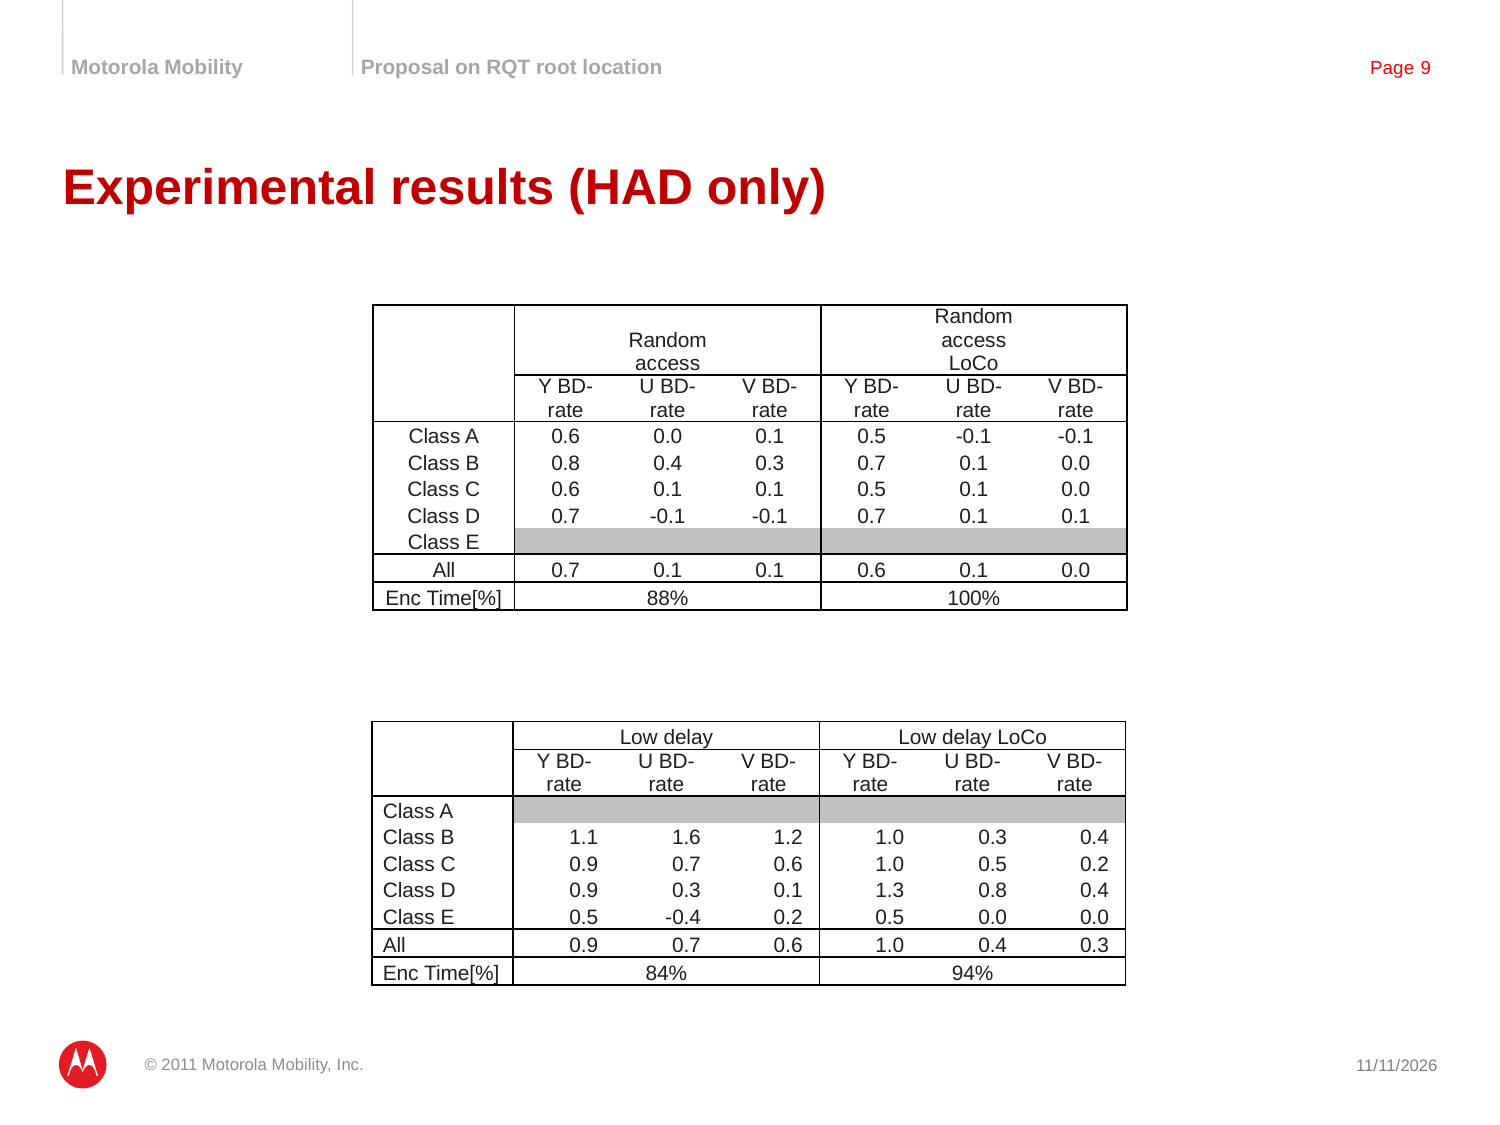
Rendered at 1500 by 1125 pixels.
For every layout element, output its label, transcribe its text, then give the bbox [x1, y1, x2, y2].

table_cell 0.5 [822, 475, 923, 501]
table_cell 0.4 [617, 448, 719, 475]
table_cell Y BD-rate [514, 750, 615, 795]
table_cell V BD-rate [719, 376, 820, 421]
table_cell 1.1 [514, 823, 615, 849]
table_cell Enc Time[%] [374, 583, 514, 609]
table_cell 0.0 [1024, 902, 1125, 928]
table_cell 0.0 [1025, 448, 1126, 475]
table_cell 0.8 [921, 876, 1024, 902]
table_header [822, 306, 923, 374]
table_cell 0.7 [822, 501, 923, 528]
table_cell 1.0 [820, 823, 921, 849]
list [59, 289, 1436, 936]
table_cell 0.2 [1024, 849, 1125, 876]
table_cell -0.1 [1025, 422, 1126, 448]
footer © 2011 Motorola Mobility, Inc. [129, 1041, 605, 1086]
table_cell 0.8 [515, 448, 617, 475]
table_header Low delay [514, 722, 819, 749]
table_cell 1.0 [820, 930, 921, 956]
table_cell 0.6 [822, 555, 923, 581]
table_cell 0.5 [514, 902, 615, 928]
table_cell -0.4 [615, 902, 718, 928]
table_cell U BD-rate [615, 750, 718, 795]
table_cell [923, 528, 1025, 553]
table_cell 0.7 [615, 930, 718, 956]
table_cell 0.1 [617, 555, 719, 581]
table_cell 0.6 [718, 849, 819, 876]
table_cell [719, 528, 820, 553]
table_header [373, 722, 512, 750]
table_cell All [374, 555, 514, 581]
table_cell Class E [373, 902, 512, 928]
table_cell 0.5 [921, 849, 1024, 876]
table_cell 0.3 [921, 823, 1024, 849]
table_header Random access [617, 306, 719, 374]
table_cell 0.0 [1025, 475, 1126, 501]
table_cell Enc Time[%] [373, 958, 512, 984]
table_header [515, 306, 617, 374]
table_cell 0.6 [515, 422, 617, 448]
table_cell Class E [374, 528, 514, 553]
table_cell U BD-rate [617, 376, 719, 421]
table_cell [718, 797, 819, 823]
table_cell 0.7 [822, 448, 923, 475]
table_cell 0.3 [615, 876, 718, 902]
table_cell [820, 797, 921, 823]
table_cell 0.7 [615, 849, 718, 876]
table_cell Y BD-rate [822, 376, 923, 421]
table_cell V BD-rate [1025, 376, 1126, 421]
table_cell -0.1 [617, 501, 719, 528]
table_cell 0.1 [1025, 501, 1126, 528]
table_cell 1.6 [615, 823, 718, 849]
table_cell 0.5 [822, 422, 923, 448]
table_cell 0.4 [1024, 823, 1125, 849]
table_cell 1.0 [820, 849, 921, 876]
table_cell [617, 528, 719, 553]
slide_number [1347, 1043, 1447, 1087]
title Experimental results (HAD only) [62, 78, 1439, 215]
table_cell Y BD-rate [820, 750, 921, 795]
table_cell 0.1 [923, 555, 1025, 581]
table_cell 1.2 [718, 823, 819, 849]
table_cell 0.1 [923, 501, 1025, 528]
table_header [719, 306, 820, 374]
table_header [374, 306, 514, 421]
table_cell Class B [373, 823, 512, 849]
table_cell 0.1 [923, 448, 1025, 475]
table_cell Class A [373, 797, 512, 823]
table_cell 0.3 [719, 448, 820, 475]
table_cell 0.2 [718, 902, 819, 928]
table_cell 100% [822, 583, 1126, 609]
table_cell 0.1 [718, 876, 819, 902]
table_cell 0.0 [617, 422, 719, 448]
table_cell 88% [515, 583, 820, 609]
table_cell V BD-rate [1024, 750, 1125, 795]
table_cell [1024, 797, 1125, 823]
table_cell Class A [374, 422, 514, 448]
table_cell 0.1 [719, 422, 820, 448]
table_cell 0.1 [923, 475, 1025, 501]
table_cell 0.9 [514, 849, 615, 876]
table_cell [1025, 528, 1126, 553]
table_header Random access LoCo [923, 306, 1025, 374]
table_cell V BD-rate [718, 750, 819, 795]
table_cell 0.3 [1024, 930, 1125, 956]
table_cell 94% [820, 958, 1125, 984]
table_cell [373, 750, 512, 795]
table_cell [822, 528, 923, 553]
table_cell 0.0 [1025, 555, 1126, 581]
table_cell 0.5 [820, 902, 921, 928]
table_cell [615, 797, 718, 823]
table_cell [515, 528, 617, 553]
table_cell 0.4 [921, 930, 1024, 956]
table_cell 0.7 [515, 501, 617, 528]
table_cell U BD-rate [921, 750, 1024, 795]
table_cell Class B [374, 448, 514, 475]
table_cell U BD-rate [923, 376, 1025, 421]
table_header Low delay LoCo [820, 722, 1125, 749]
table_cell 84% [514, 958, 819, 984]
table_cell 1.3 [820, 876, 921, 902]
table_cell [514, 797, 615, 823]
table_cell Class D [374, 501, 514, 528]
table_cell 0.1 [617, 475, 719, 501]
table_cell All [373, 930, 512, 956]
table_cell -0.1 [719, 501, 820, 528]
table_cell 0.6 [718, 930, 819, 956]
table_cell [921, 797, 1024, 823]
table_cell 0.6 [515, 475, 617, 501]
table_cell Class C [373, 849, 512, 876]
table_cell 0.1 [719, 475, 820, 501]
table_cell 0.0 [921, 902, 1024, 928]
table_cell 0.9 [514, 876, 615, 902]
table_cell 0.4 [1024, 876, 1125, 902]
table_cell Class C [374, 475, 514, 501]
table_cell 0.7 [515, 555, 617, 581]
table_header [1025, 306, 1126, 374]
table_cell 0.1 [719, 555, 820, 581]
table_cell 0.9 [514, 930, 615, 956]
table_cell Class D [373, 876, 512, 902]
table_cell -0.1 [923, 422, 1025, 448]
table_cell Y BD-rate [515, 376, 617, 421]
